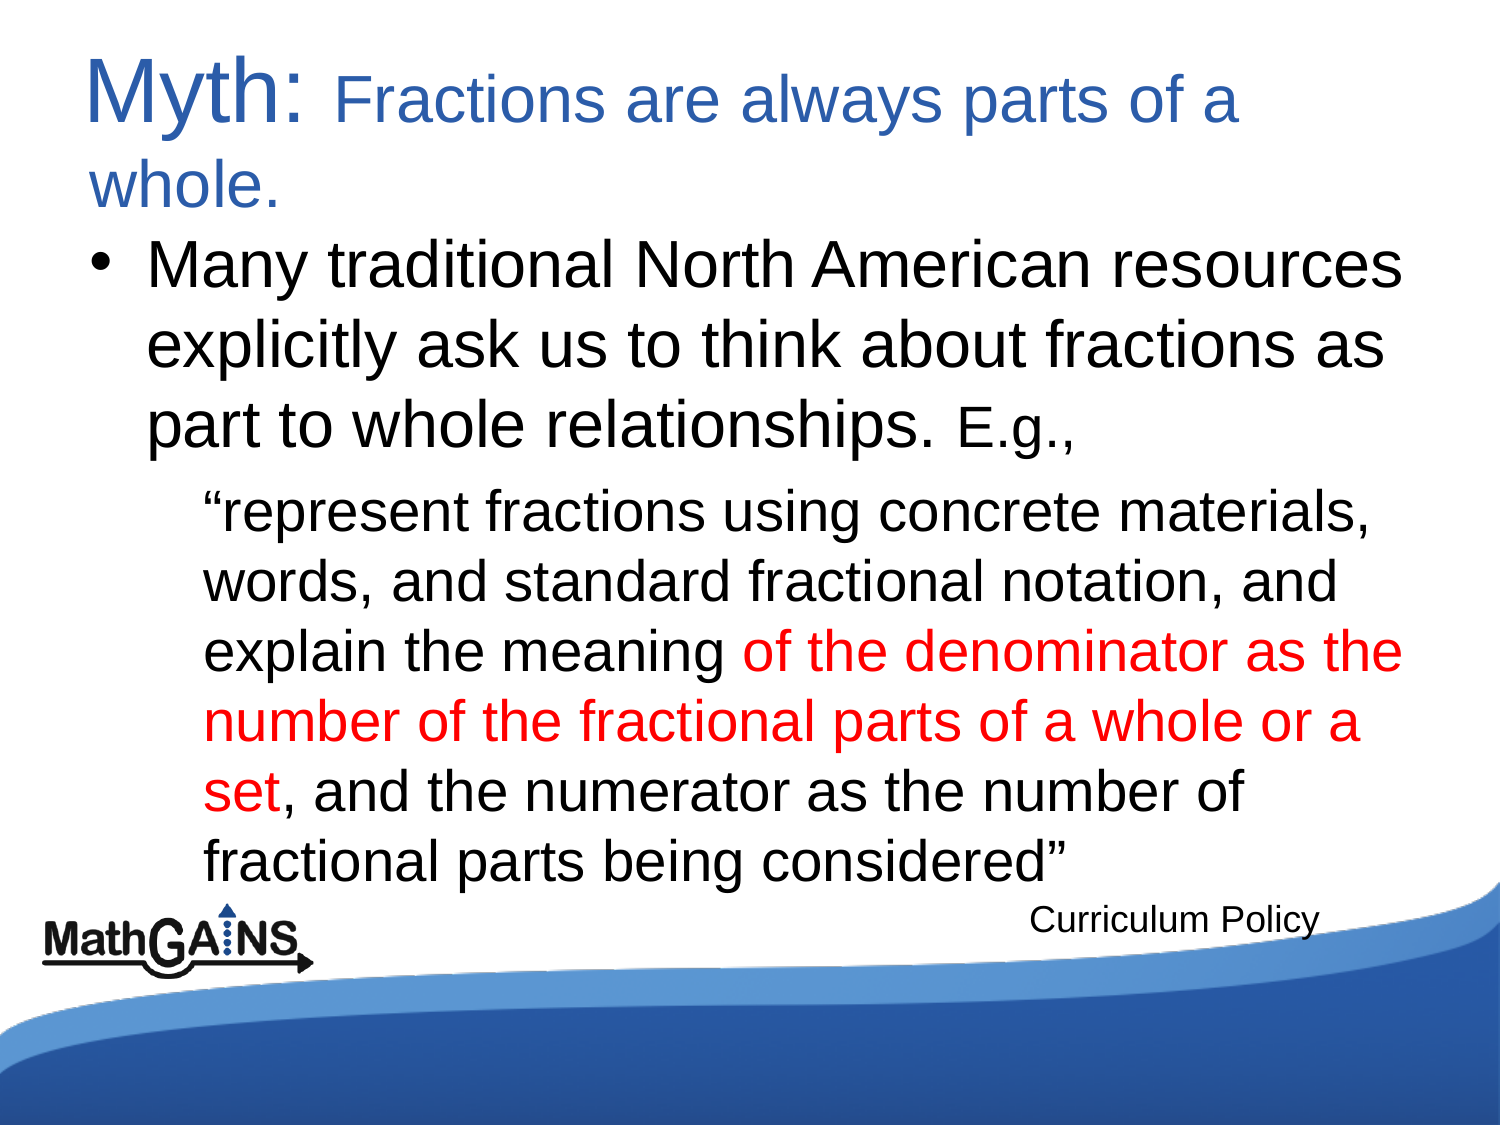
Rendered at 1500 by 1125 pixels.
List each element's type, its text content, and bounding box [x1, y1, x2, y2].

text_box Curriculum Policy [1014, 887, 1336, 948]
title Myth: Fractions are always parts of a whole. [74, 36, 1426, 211]
picture [0, 878, 1500, 1125]
list Many traditional North American resources explicitly ask us to think about fractions as part to whole relationships. E.g., “represent fractions using concrete materials, words, and standard fractional notation, and explain the meaning of the denominator as the number of the fractional parts of a whole or a set, and the numerator as the number of fractional parts being considered” [74, 211, 1426, 1076]
